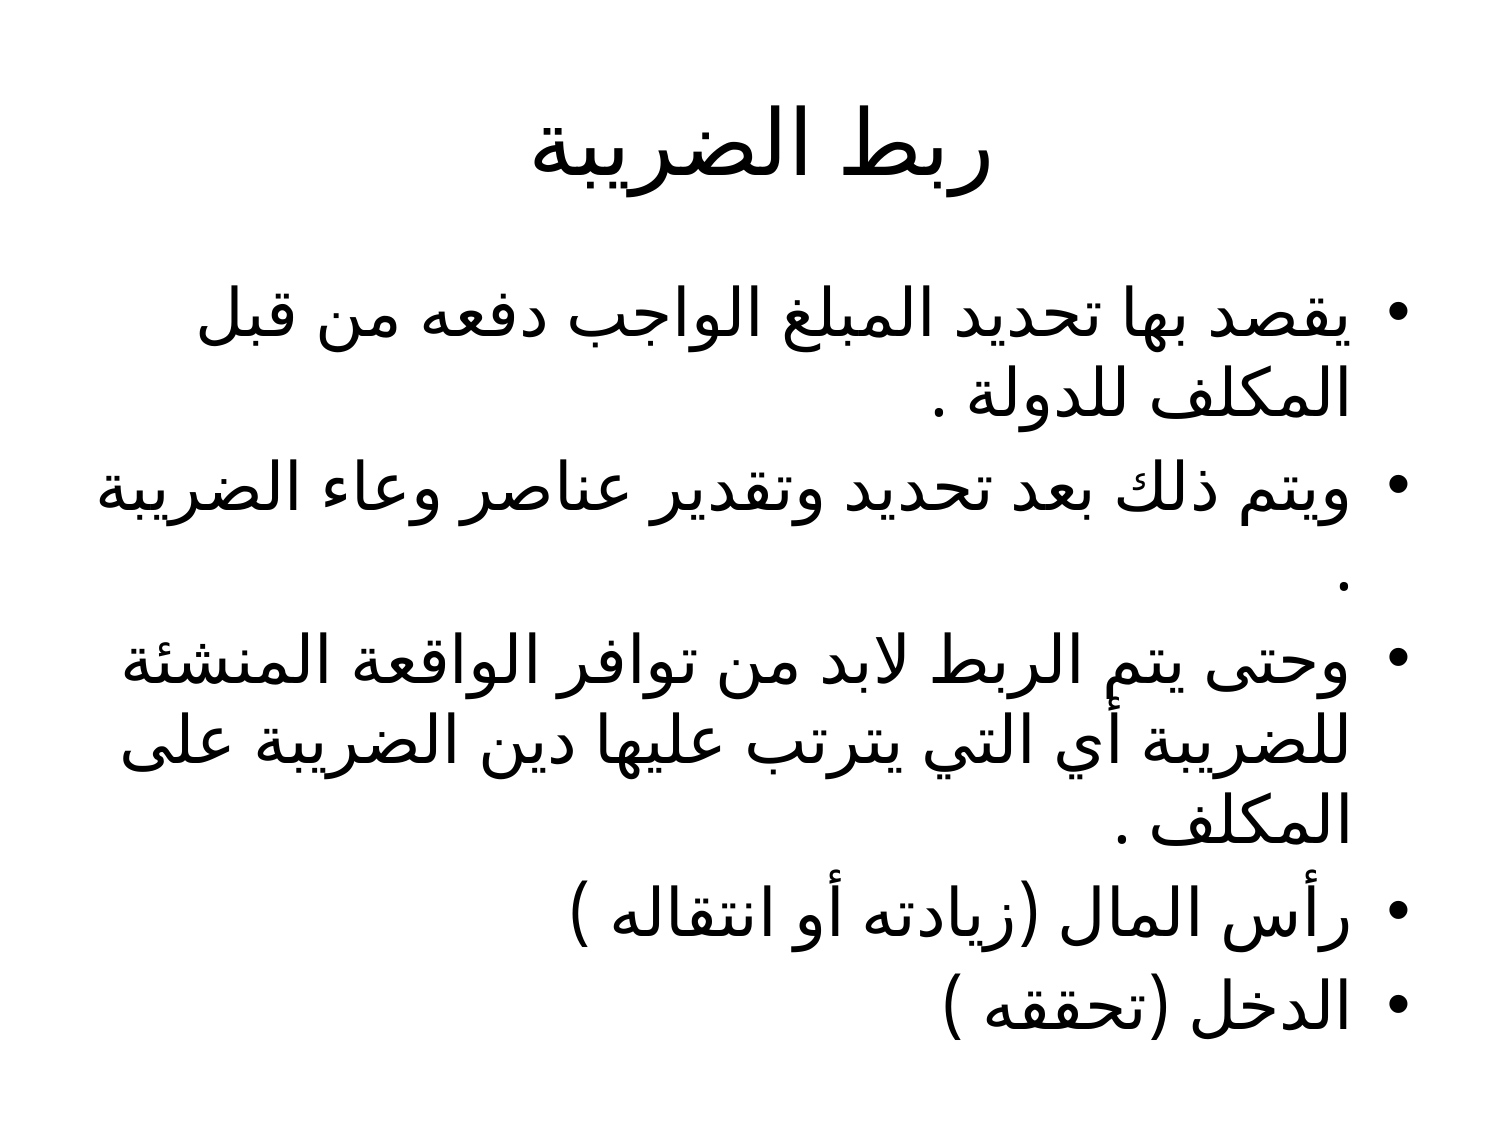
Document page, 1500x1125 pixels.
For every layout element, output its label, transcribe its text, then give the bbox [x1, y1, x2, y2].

title ربط الضريبة [75, 45, 1425, 233]
list يقصد بها تحديد المبلغ الواجب دفعه من قبل المكلف للدولة . ويتم ذلك بعد تحديد وتقدير عناصر وعاء الضريبة . وحتى يتم الربط لابد من توافر الواقعة المنشئة للضريبة أي التي يترتب عليها دين الضريبة على المكلف . رأس المال (زيادته أو انتقاله ) الدخل (تحققه ) [75, 262, 1425, 1005]
